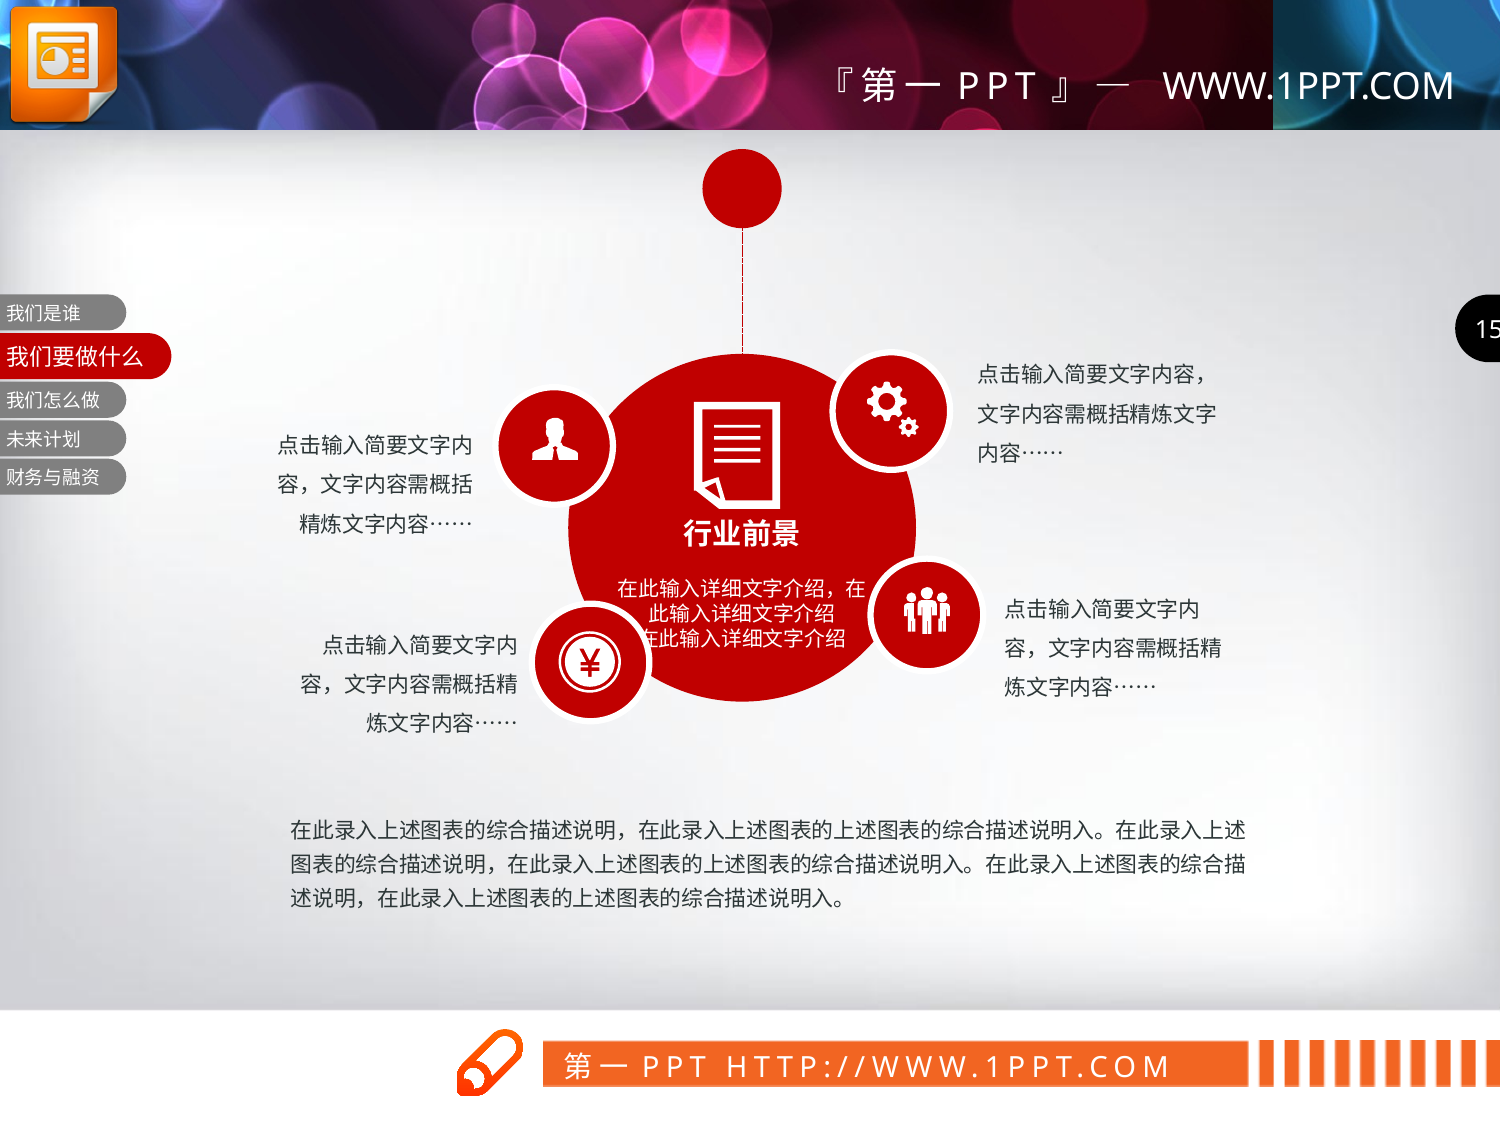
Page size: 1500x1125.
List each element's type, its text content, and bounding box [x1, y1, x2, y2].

text_box [1453, 308, 1459, 349]
text_box 财务与融资 [0, 458, 145, 495]
text_box 未来计划 [0, 420, 145, 457]
text_box 点击输入简要文字内容，文字内容需概括精炼文字内容…… [962, 340, 1244, 474]
text_box 我们是谁 [0, 294, 145, 331]
text_box [0, 378, 161, 382]
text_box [870, 558, 984, 672]
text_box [495, 386, 614, 505]
text_box 在此录入上述图表的综合描述说明，在此录入上述图表的上述图表的综合描述说明入。在此录入上述图表的综合描述说明，在此录入上述图表的上述图表的综合描述说明入。在此录入上述图表的综合描述说明，在此录入上述图表的上述图表的综合描述说明入。 [279, 802, 1280, 985]
text_box 我们怎么做 [0, 381, 145, 418]
picture [0, 0, 1500, 1012]
text_box [700, 146, 784, 231]
text_box 我们要做什么 [0, 335, 208, 378]
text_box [531, 603, 650, 722]
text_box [832, 351, 951, 471]
text_box [0, 331, 162, 335]
text_box 点击输入简要文字内容，文字内容需概括精炼文字内容…… [279, 610, 533, 744]
picture [543, 1040, 1500, 1087]
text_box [567, 353, 917, 702]
text_box 点击输入简要文字内容，文字内容需概括精炼文字内容…… [242, 411, 488, 544]
text_box 点击输入简要文字内容，文字内容需概括精炼文字内容…… [990, 574, 1244, 708]
text_box 15 [1459, 294, 1500, 363]
